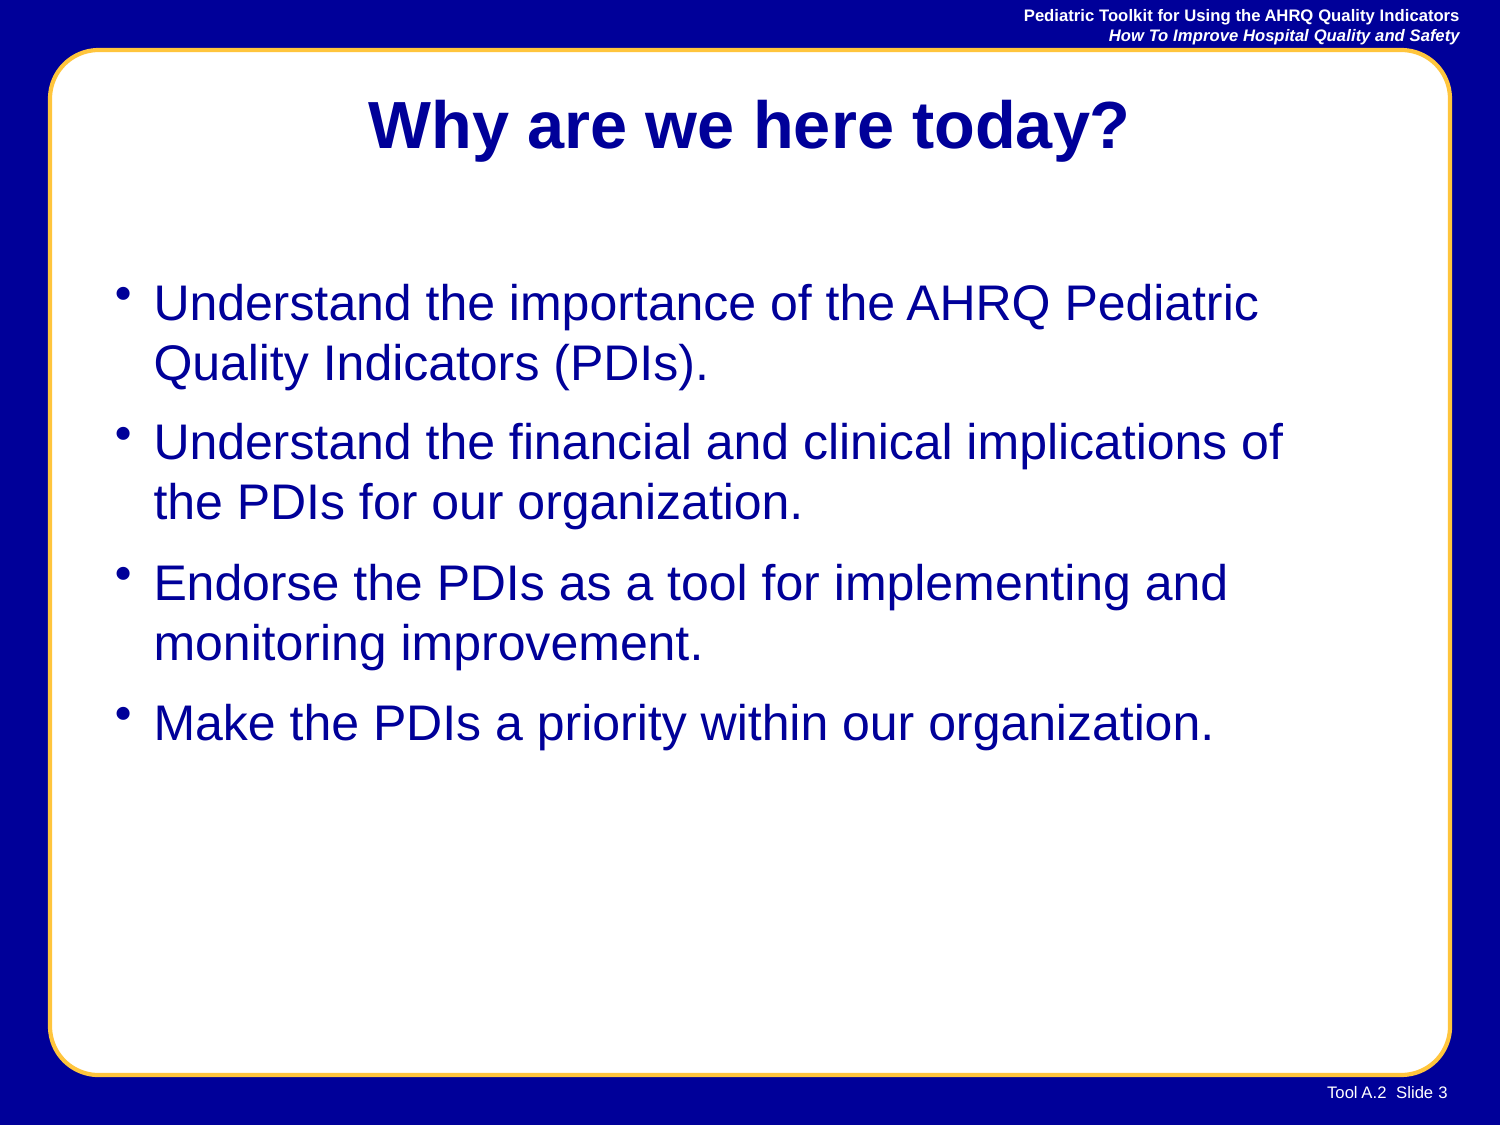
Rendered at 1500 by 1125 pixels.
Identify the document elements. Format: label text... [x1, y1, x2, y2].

list Understand the importance of the AHRQ Pediatric Quality Indicators (PDIs). Understand the financial and clinical implications of the PDIs for our organization. Endorse the PDIs as a tool for implementing and monitoring improvement. Make the PDIs a priority within our organization. [99, 262, 1375, 976]
title Why are we here today? [112, 75, 1388, 200]
